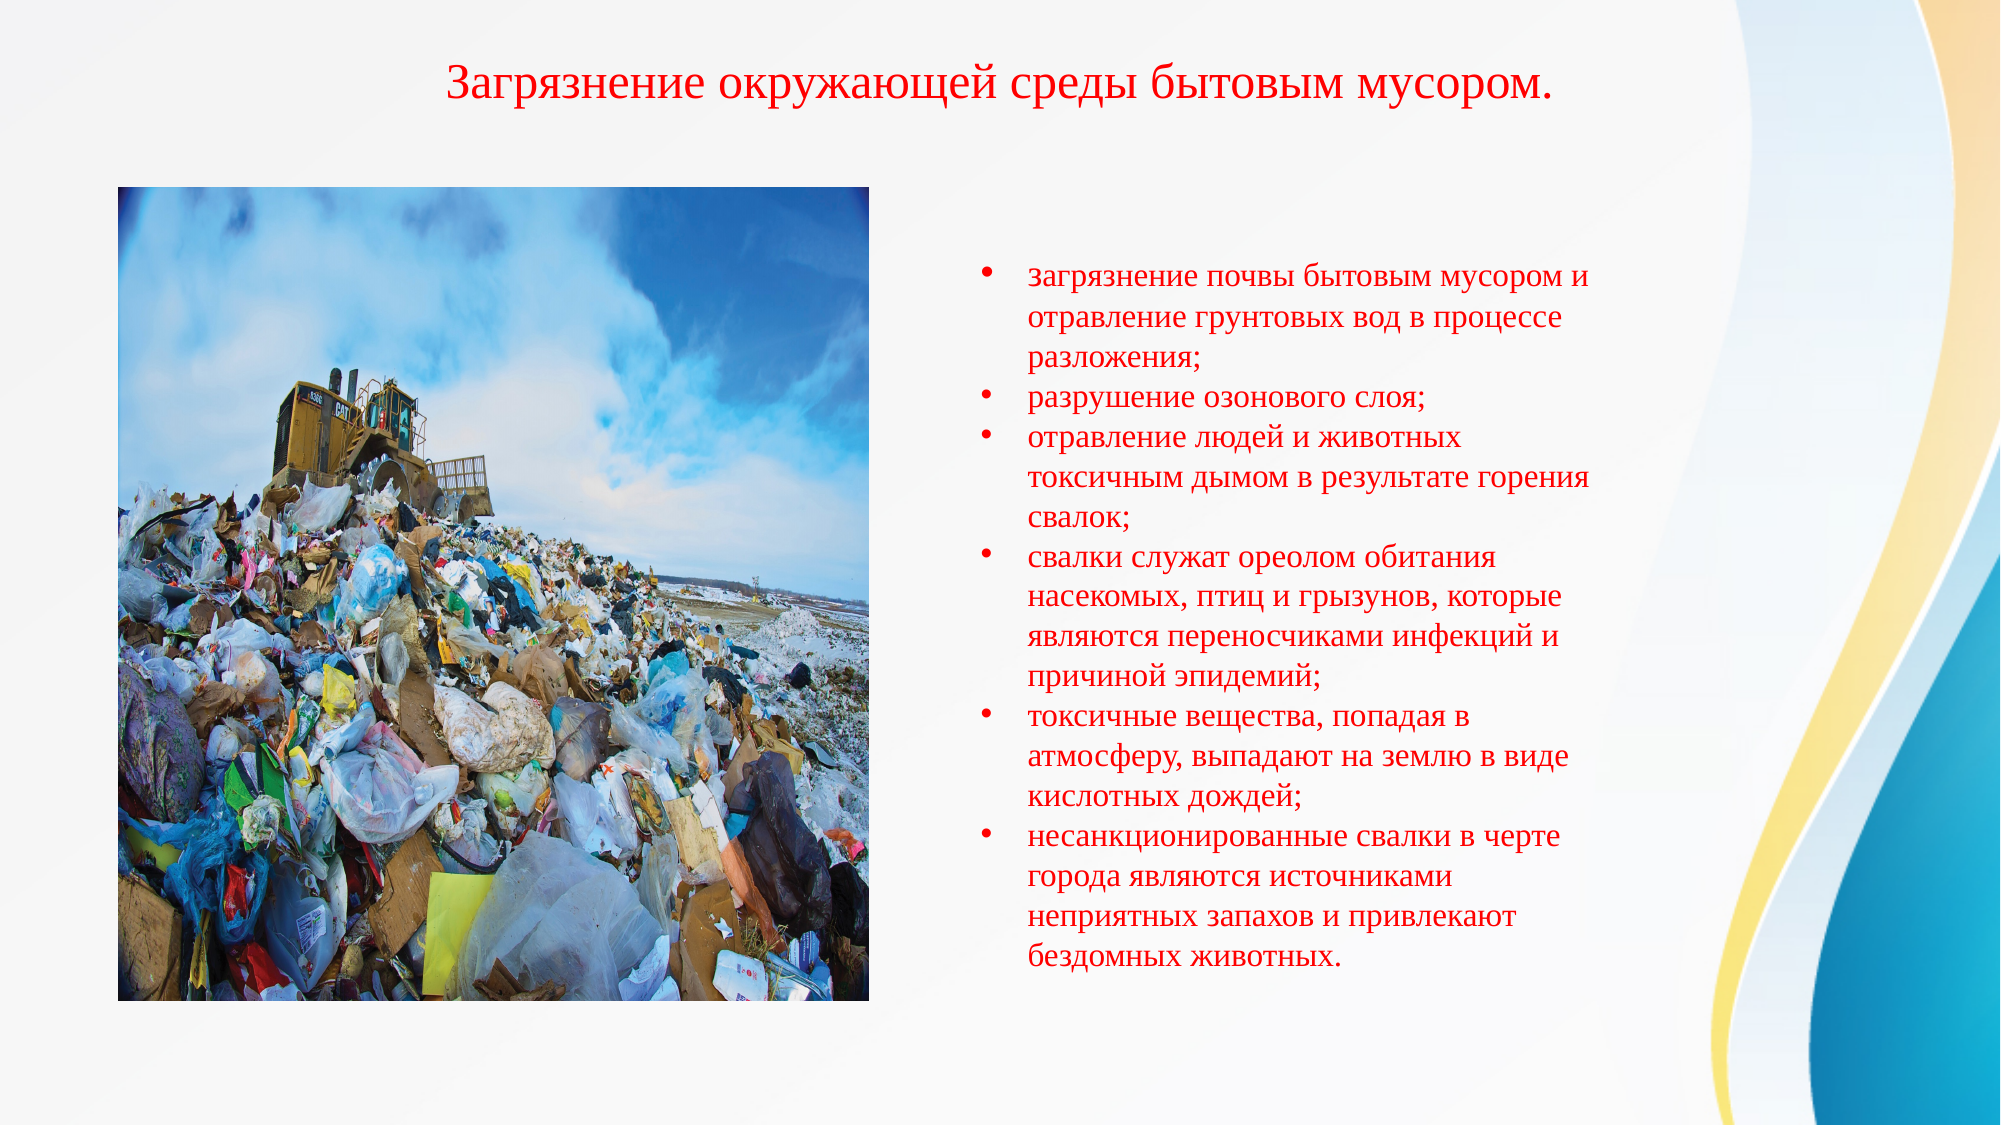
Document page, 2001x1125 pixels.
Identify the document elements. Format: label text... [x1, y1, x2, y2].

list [118, 187, 869, 1001]
text_box загрязнение почвы бытовым мусором и отравление грунтовых вод в процессе разложения; разрушение озонового слоя; отравление людей и животных токсичным дымом в результате горения свалок; свалки служат ореолом обитания насекомых, птиц и грызунов, которые являются переносчиками инфекций и причиной эпидемий; токсичные вещества, попадая в атмосферу, выпадают на землю в виде кислотных дождей; несанкционированные свалки в черте города являются источниками неприятных запахов и привлекают бездомных животных. [965, 241, 1639, 981]
title Загрязнение окружающей среды бытовым мусором. [99, 30, 1901, 127]
picture [0, 0, 2001, 1125]
